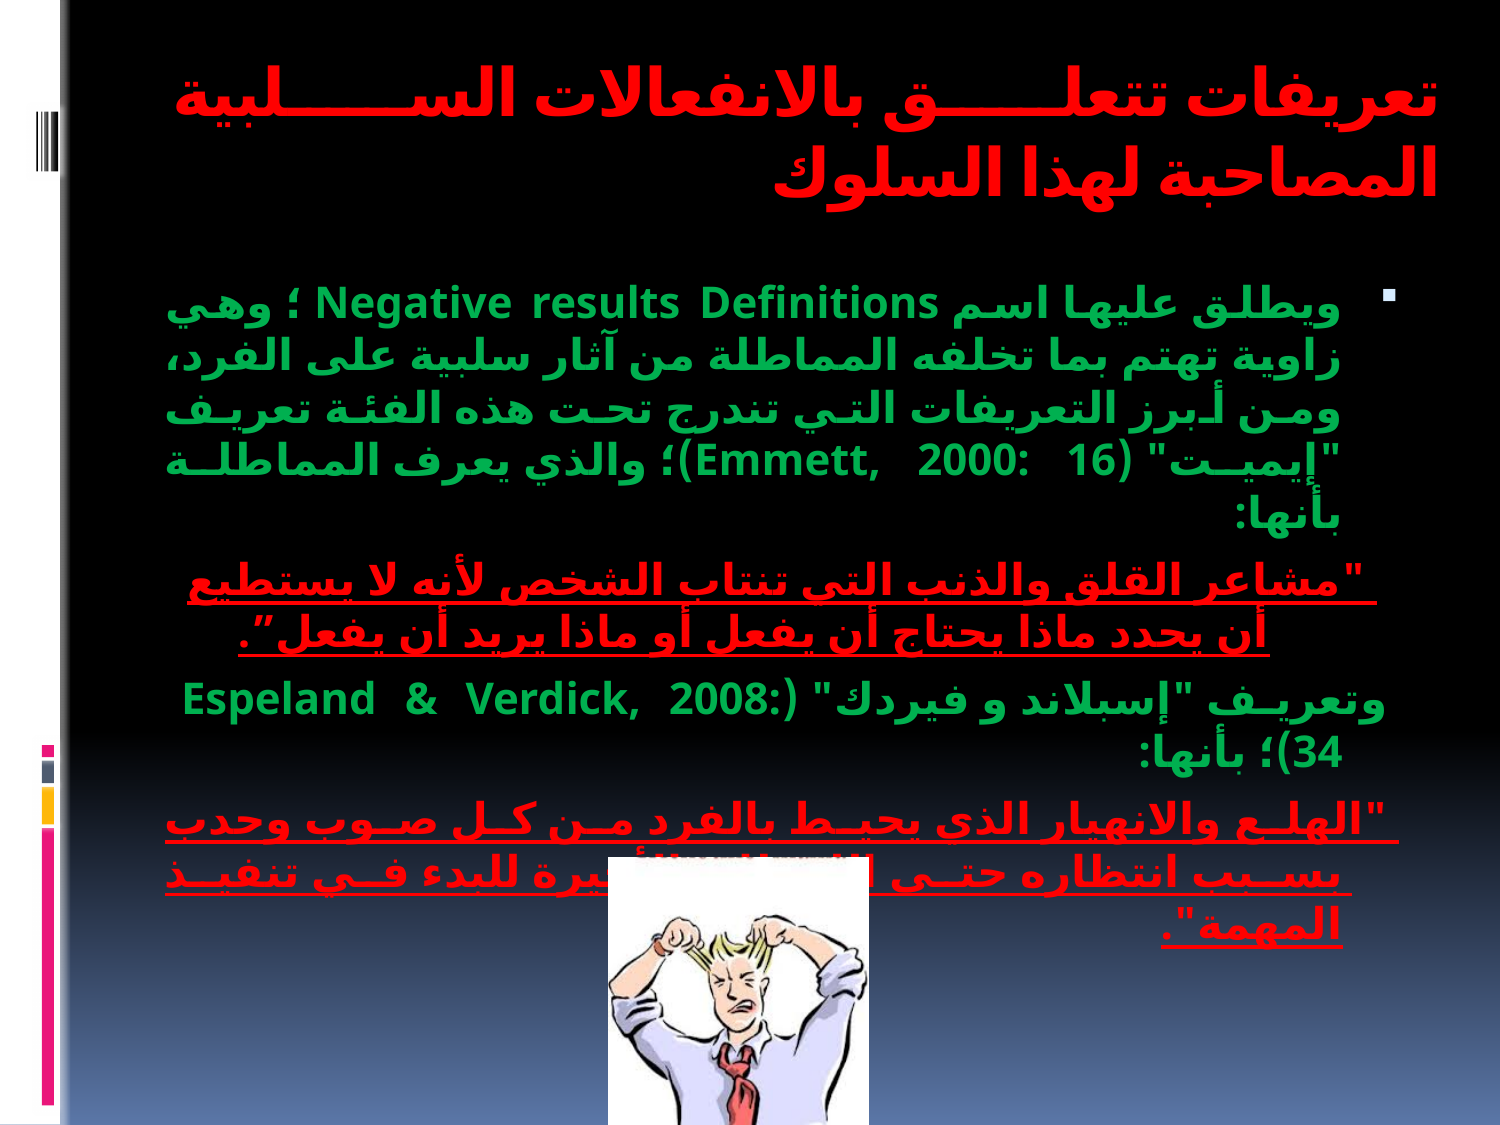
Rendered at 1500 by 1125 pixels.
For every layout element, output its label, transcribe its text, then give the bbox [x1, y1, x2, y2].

list ويطلق عليها اسم Negative results Definitions ؛ وهي زاوية تهتم بما تخلفه المماطلة من آثار سلبية على الفرد، ومن أبرز التعريفات التي تندرج تحت هذه الفئة تعريف "إيميت" (Emmett, 2000: 16)؛ والذي يعرف المماطلة بأنها: "مشاعر القلق والذنب التي تنتاب الشخص لأنه لا يستطيع أن يحدد ماذا يحتاج أن يفعل أو ماذا يريد أن يفعل”. وتعريف "إسبلاند و فيردك" (Espeland & Verdick, 2008: 34)؛ بأنها: "الهلع والانهيار الذي يحيط بالفرد من كل صوب وحدب بسبب انتظاره حتى اللحظات الأخيرة للبدء في تنفيذ المهمة". [150, 267, 1425, 1043]
picture [607, 857, 869, 1125]
title تعريفات تتعلق بالانفعالات السلبية المصاحبة لهذا السلوك [159, 42, 1457, 209]
